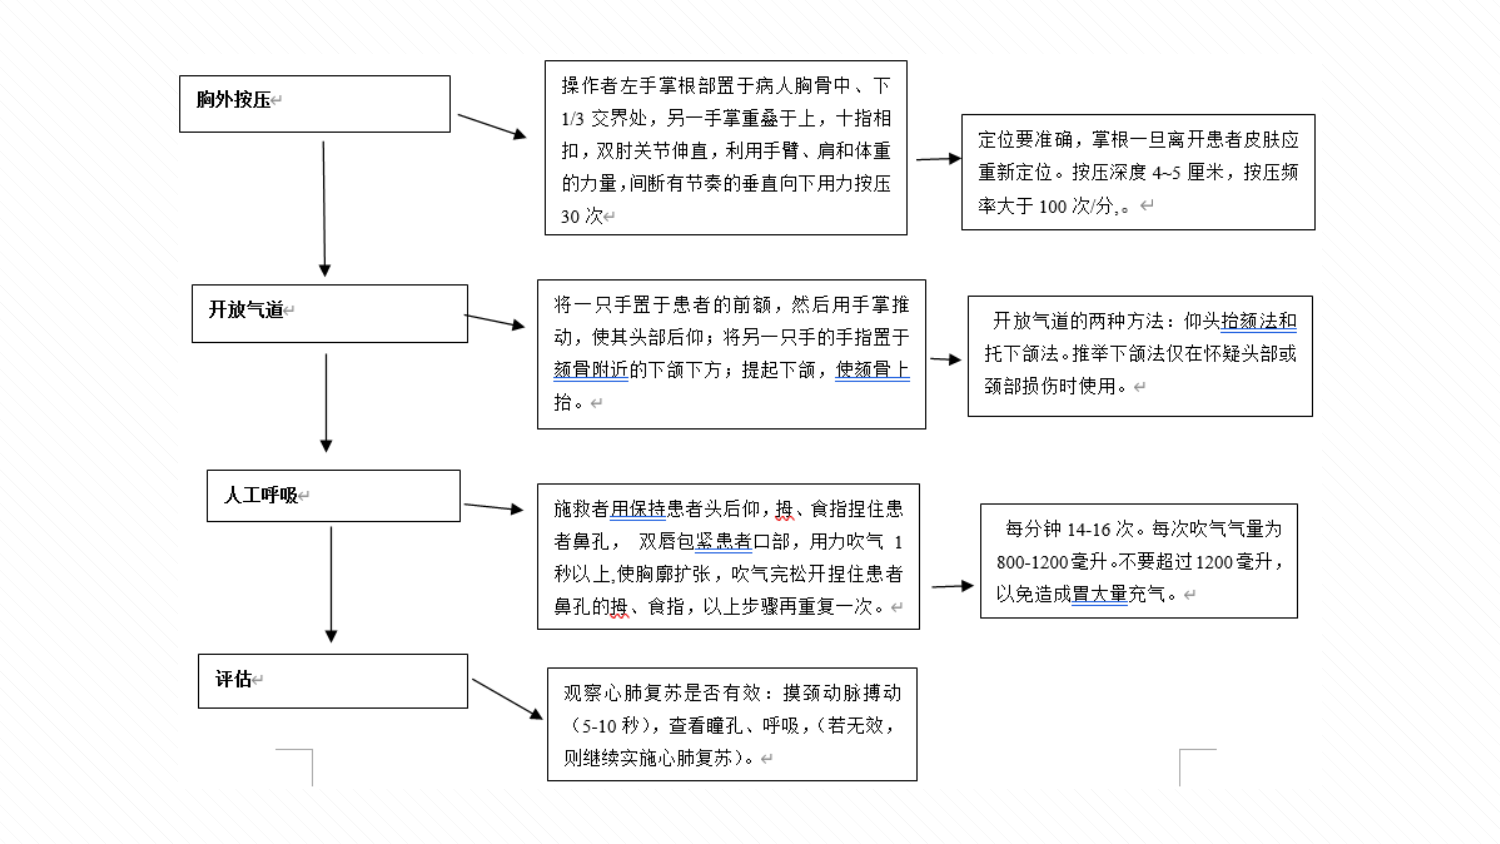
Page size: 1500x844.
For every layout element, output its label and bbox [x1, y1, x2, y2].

picture [178, 54, 1322, 789]
